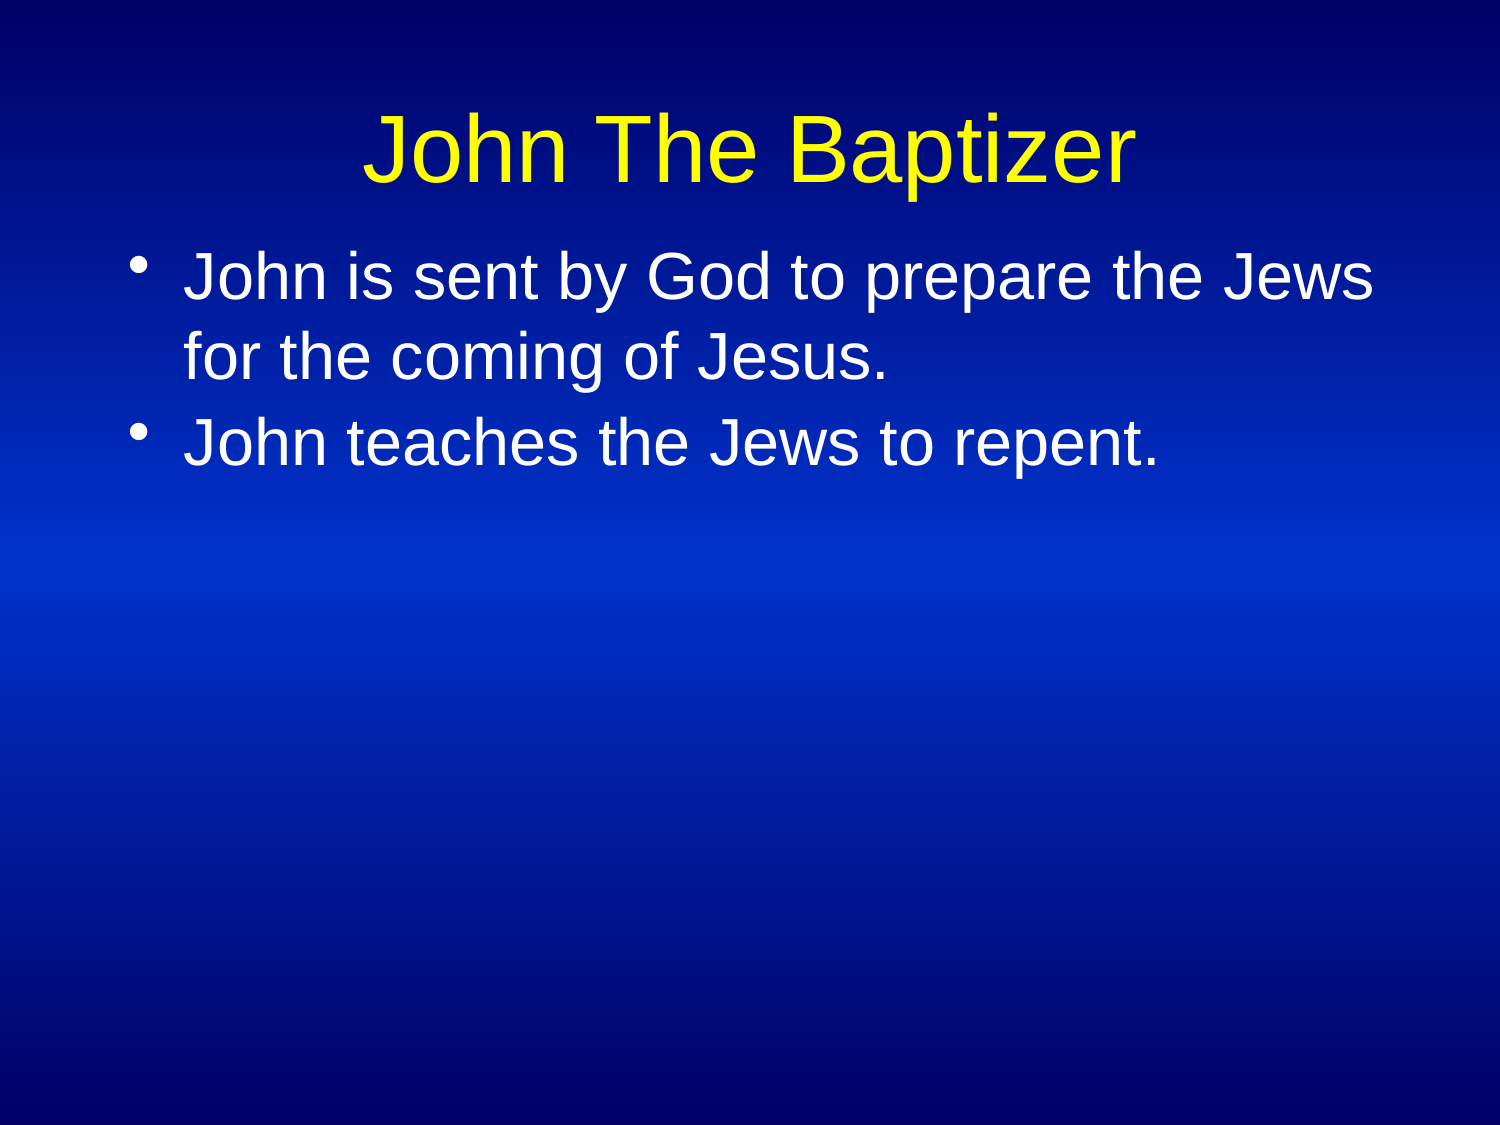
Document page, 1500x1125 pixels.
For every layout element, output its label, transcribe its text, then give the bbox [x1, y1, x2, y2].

title John The Baptizer [37, 50, 1463, 238]
list John is sent by God to prepare the Jews for the coming of Jesus. John teaches the Jews to repent. [112, 224, 1438, 575]
